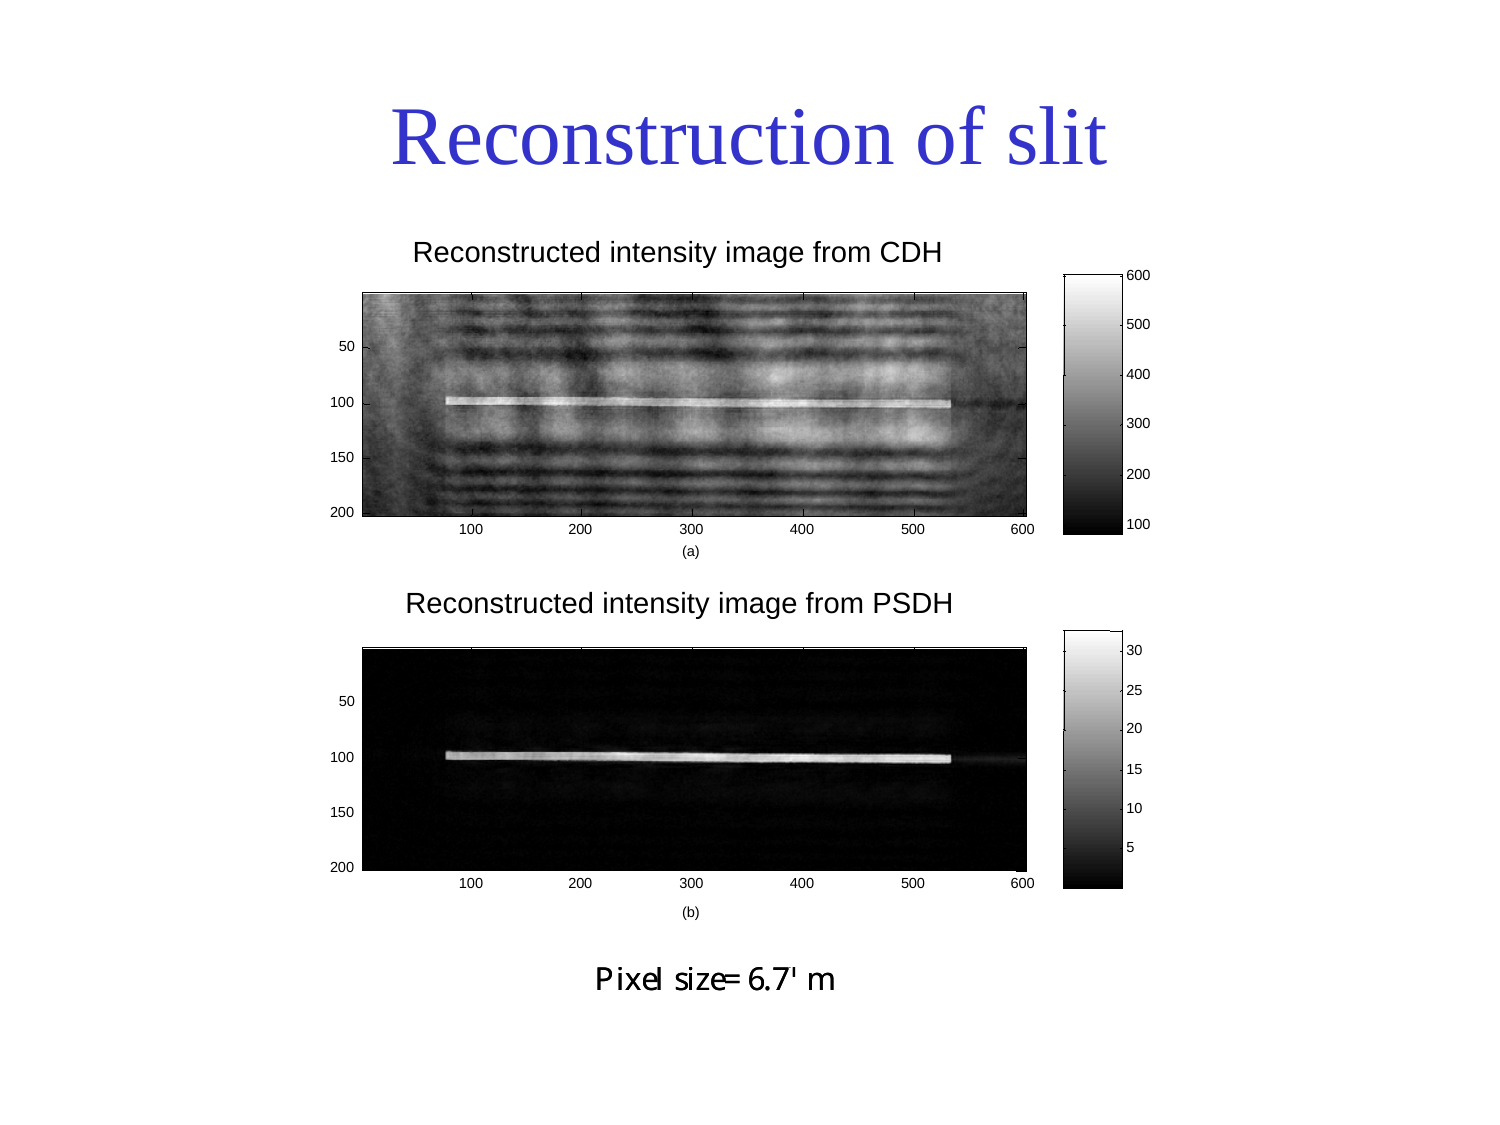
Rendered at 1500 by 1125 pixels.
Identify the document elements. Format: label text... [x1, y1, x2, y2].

title Reconstruction of slit [112, 37, 1388, 226]
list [593, 967, 837, 999]
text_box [329, 233, 1151, 921]
